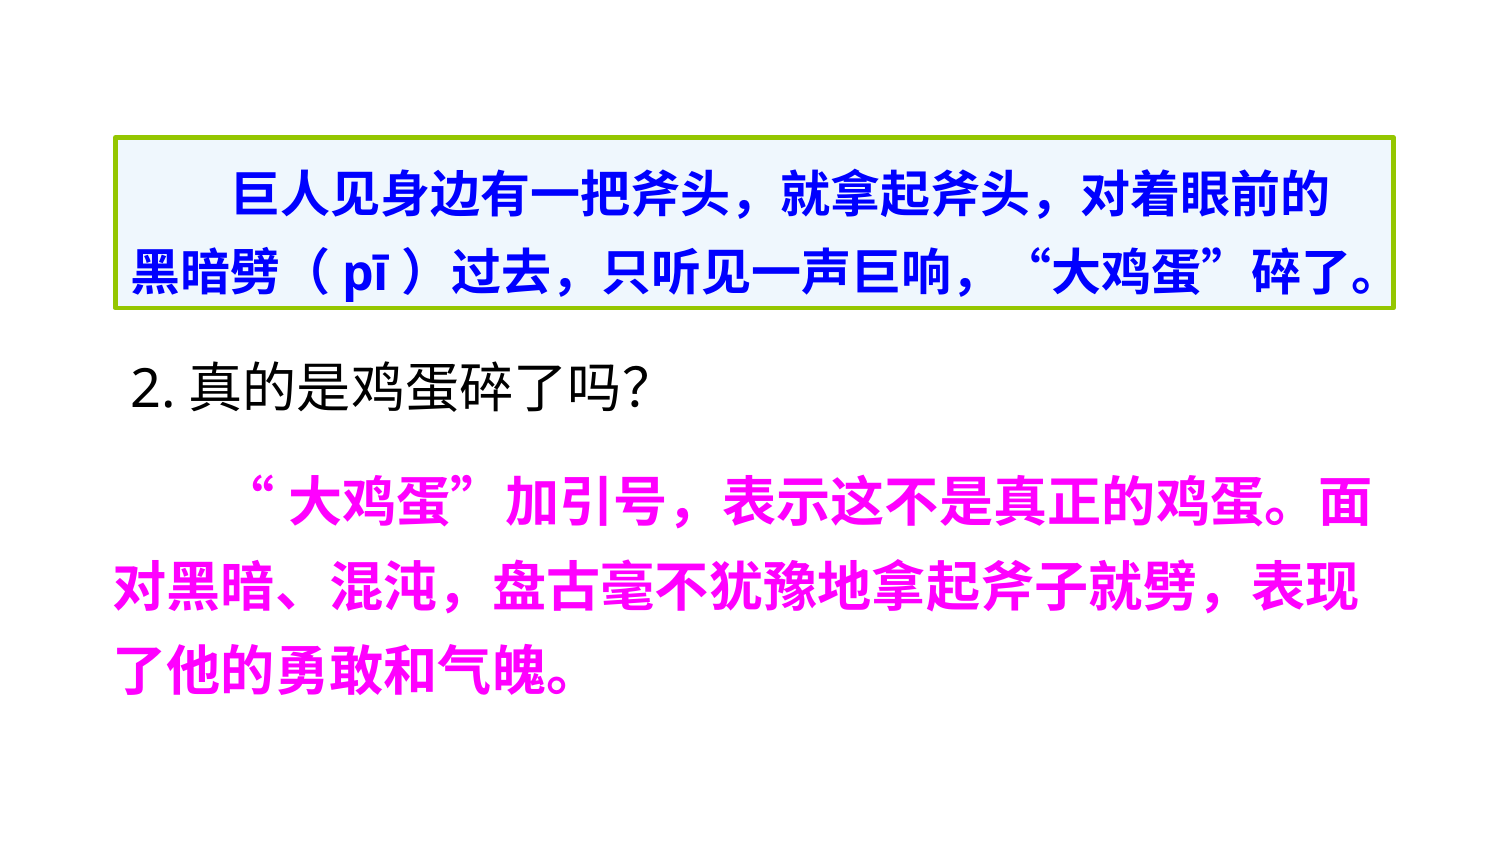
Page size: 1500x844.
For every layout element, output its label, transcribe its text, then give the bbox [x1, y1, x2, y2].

text_box 巨人见身边有一把斧头，就拿起斧头，对着眼前的黑暗劈（pī）过去，只听见一声巨响，“大鸡蛋”碎了。 [115, 137, 1394, 308]
text_box 2.真的是鸡蛋碎了吗？ [115, 346, 1372, 426]
text_box “大鸡蛋”加引号，表示这不是真正的鸡蛋。面对黑暗、混沌，盘古毫不犹豫地拿起斧子就劈，表现了他的勇敢和气魄。 [97, 440, 1394, 709]
